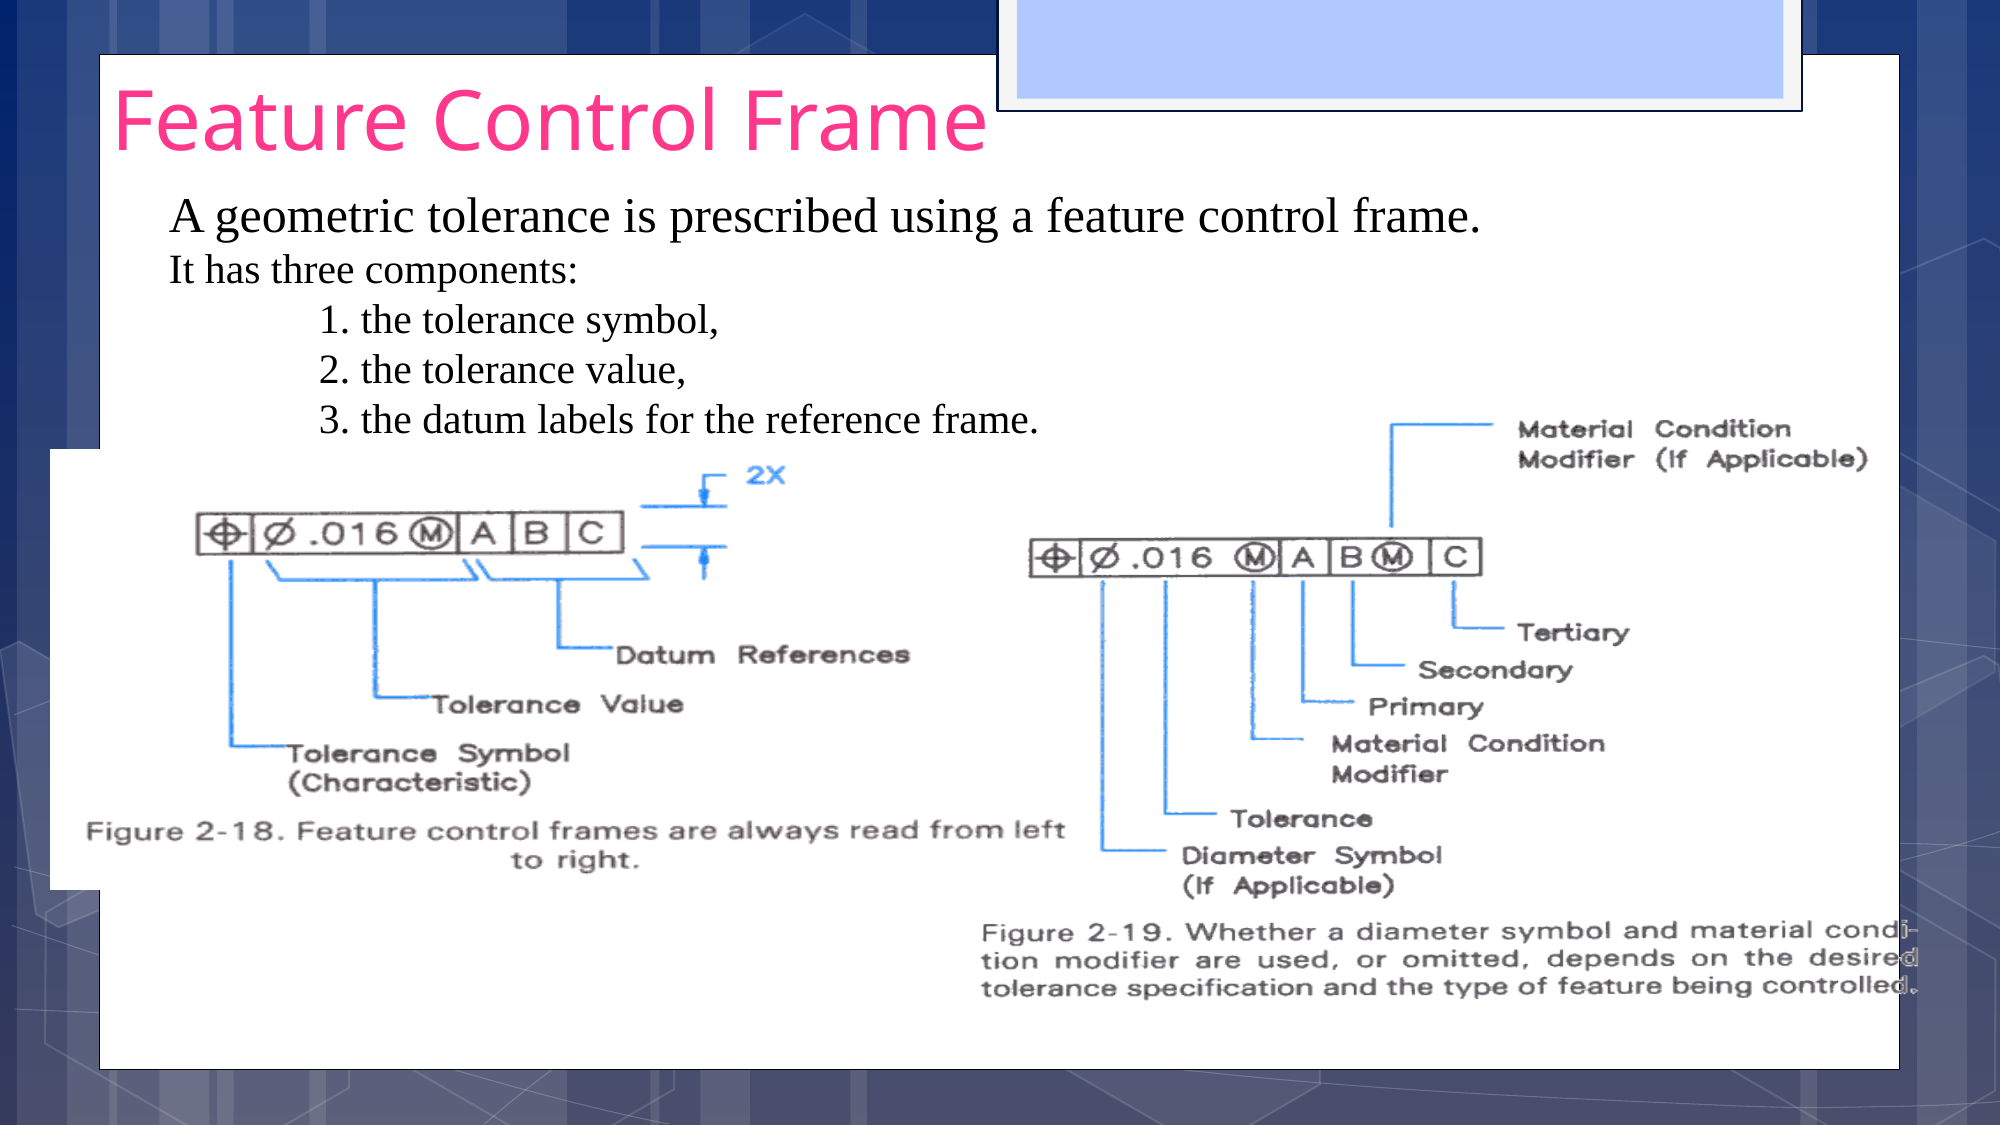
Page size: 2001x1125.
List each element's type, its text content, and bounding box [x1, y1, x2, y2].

picture [49, 390, 1934, 1018]
title Feature Control Frame [96, 0, 1634, 175]
text_box A geometric tolerance is prescribed using a feature control frame. It has three components: 1. the tolerance symbol, 2. the tolerance value, 3. the datum labels for the reference frame. [154, 175, 1498, 447]
